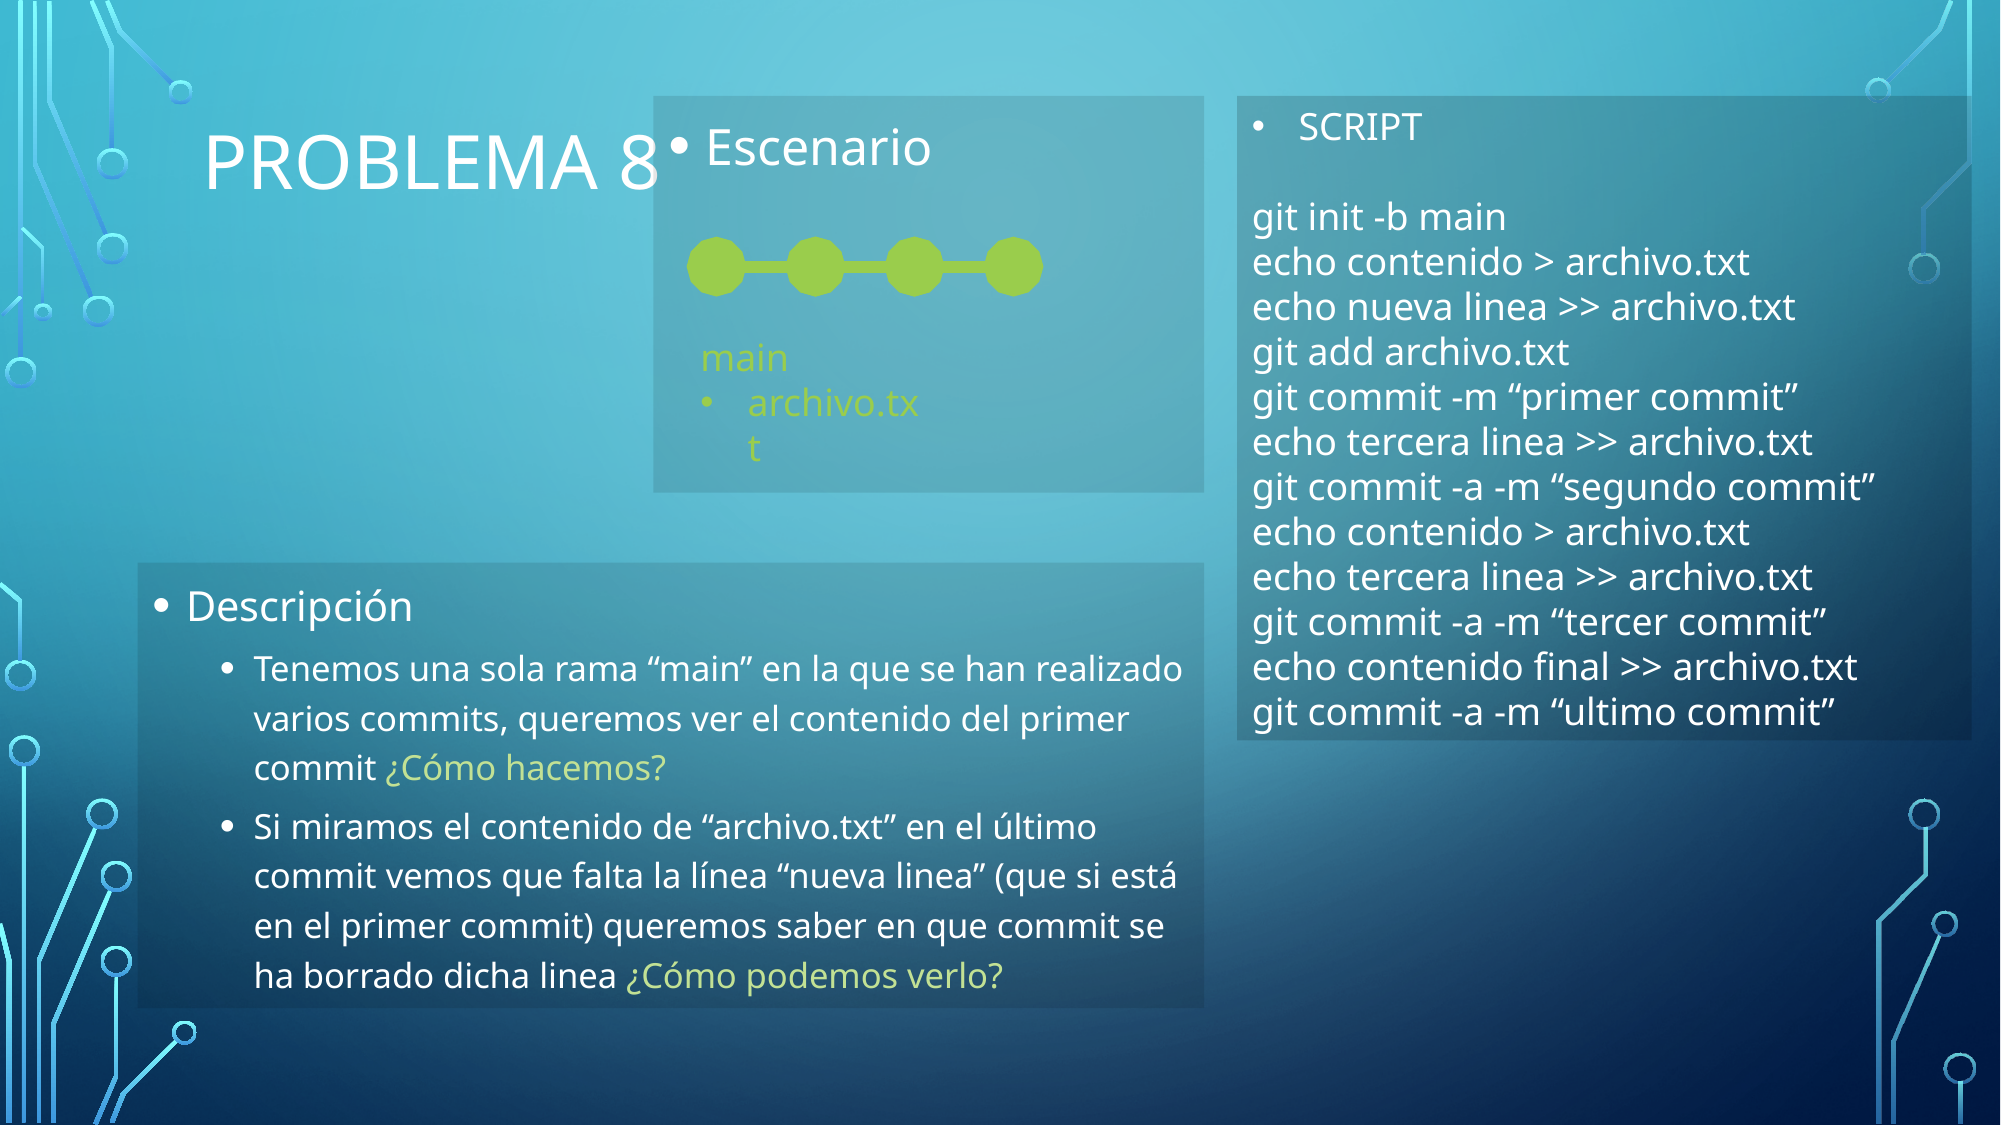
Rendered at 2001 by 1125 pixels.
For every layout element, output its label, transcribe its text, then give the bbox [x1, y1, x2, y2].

text_box main archivo.txt [685, 327, 946, 477]
list Escenario [653, 95, 1205, 493]
text_box SCRIPT git init -b main echo contenido > archivo.txt echo nueva linea >> archivo.txt git add archivo.txt git commit -m “primer commit” echo tercera linea >> archivo.txt git commit -a -m “segundo commit” echo contenido > archivo.txt echo tercera linea >> archivo.txt git commit -a -m “tercer commit” echo contenido final >> archivo.txt git commit -a -m “ultimo commit” [1237, 95, 1972, 741]
title Problema 8 [187, 44, 1813, 287]
text_box Descripción Tenemos una sola rama “main” en la que se han realizado varios commits, queremos ver el contenido del primer commit ¿Cómo hacemos? Si miramos el contenido de “archivo.txt” en el último commit vemos que falta la línea “nueva linea” (que si está en el primer commit) queremos saber en que commit se ha borrado dicha linea ¿Cómo podemos verlo? [137, 562, 1205, 1009]
